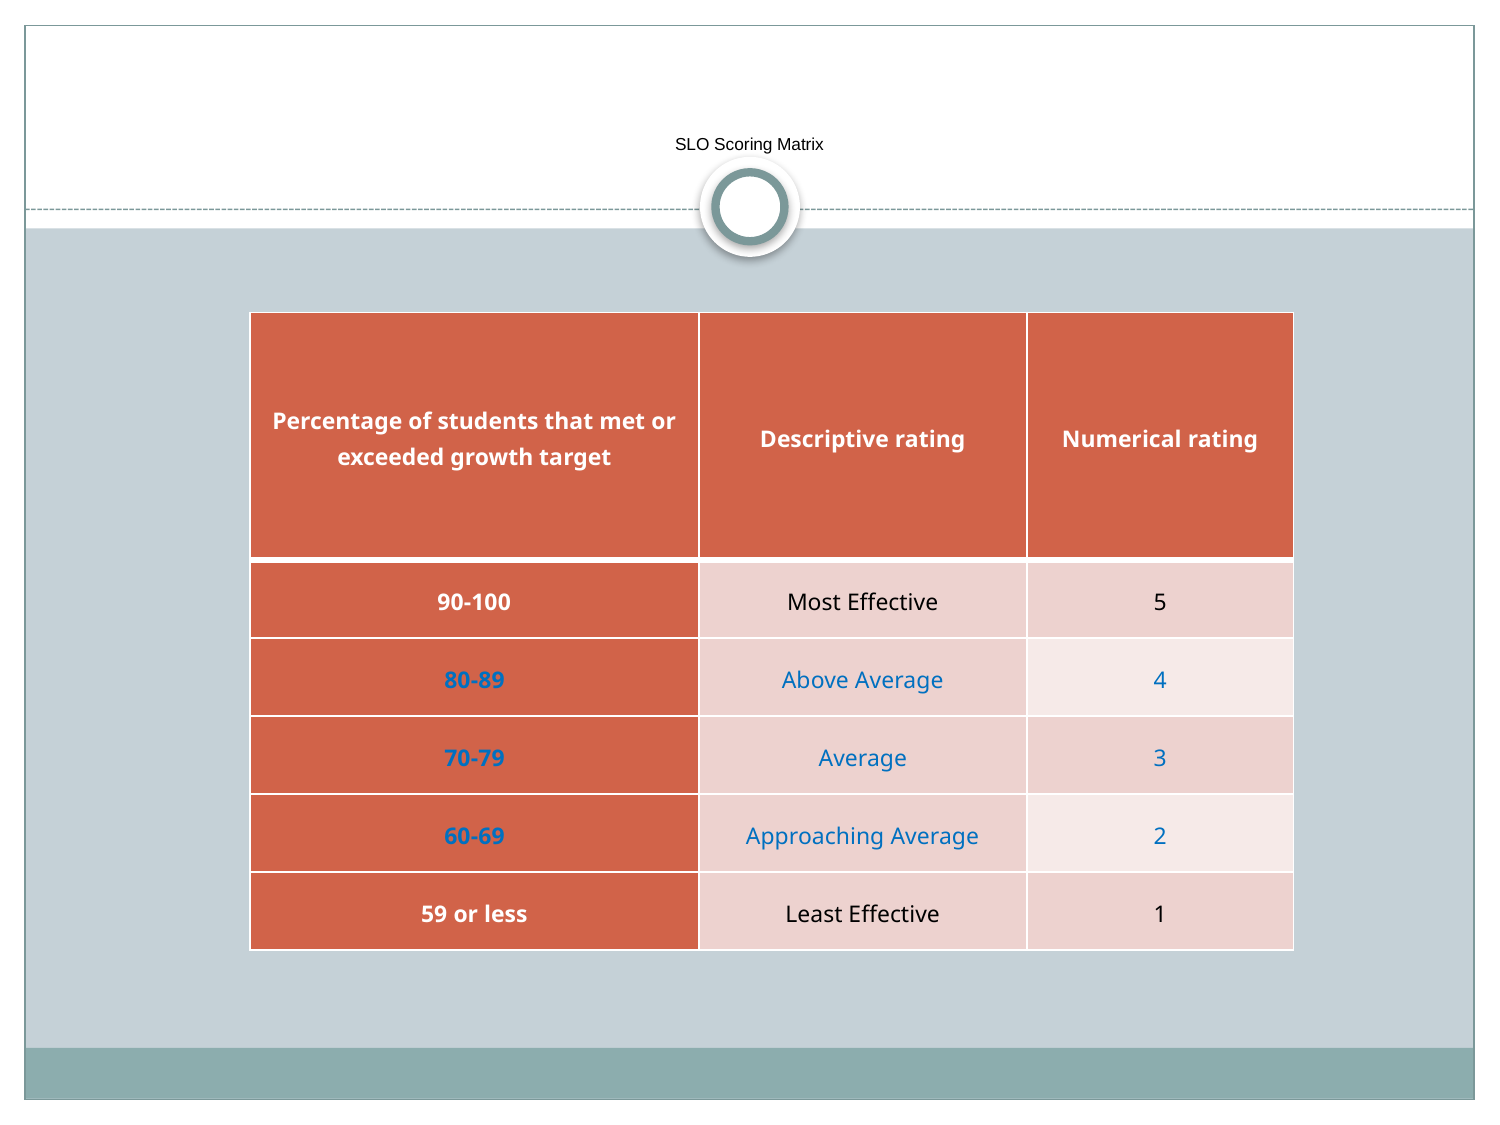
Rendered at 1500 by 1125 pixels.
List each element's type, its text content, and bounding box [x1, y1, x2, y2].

title SLO Scoring Matrix [49, 37, 1450, 162]
table_cell 1 [1028, 873, 1293, 949]
table_cell Approaching Average [700, 795, 1026, 871]
table_cell 2 [1028, 795, 1293, 871]
table_cell Most Effective [700, 563, 1026, 637]
table_cell 5 [1028, 563, 1293, 637]
table_cell 59 or less [251, 873, 698, 949]
table_cell 60-69 [251, 795, 698, 871]
table_cell 4 [1028, 639, 1293, 715]
table_cell 70-79 [251, 717, 698, 793]
table_cell 3 [1028, 717, 1293, 793]
table_cell 90-100 [251, 563, 698, 637]
table_cell Above Average [700, 639, 1026, 715]
table_header Numerical rating [1028, 313, 1293, 557]
table_header Percentage of students that met or exceeded growth target [251, 313, 698, 557]
table_cell Average [700, 717, 1026, 793]
table_cell 80-89 [251, 639, 698, 715]
table_header Descriptive rating [700, 313, 1026, 557]
table_cell Least Effective [700, 873, 1026, 949]
